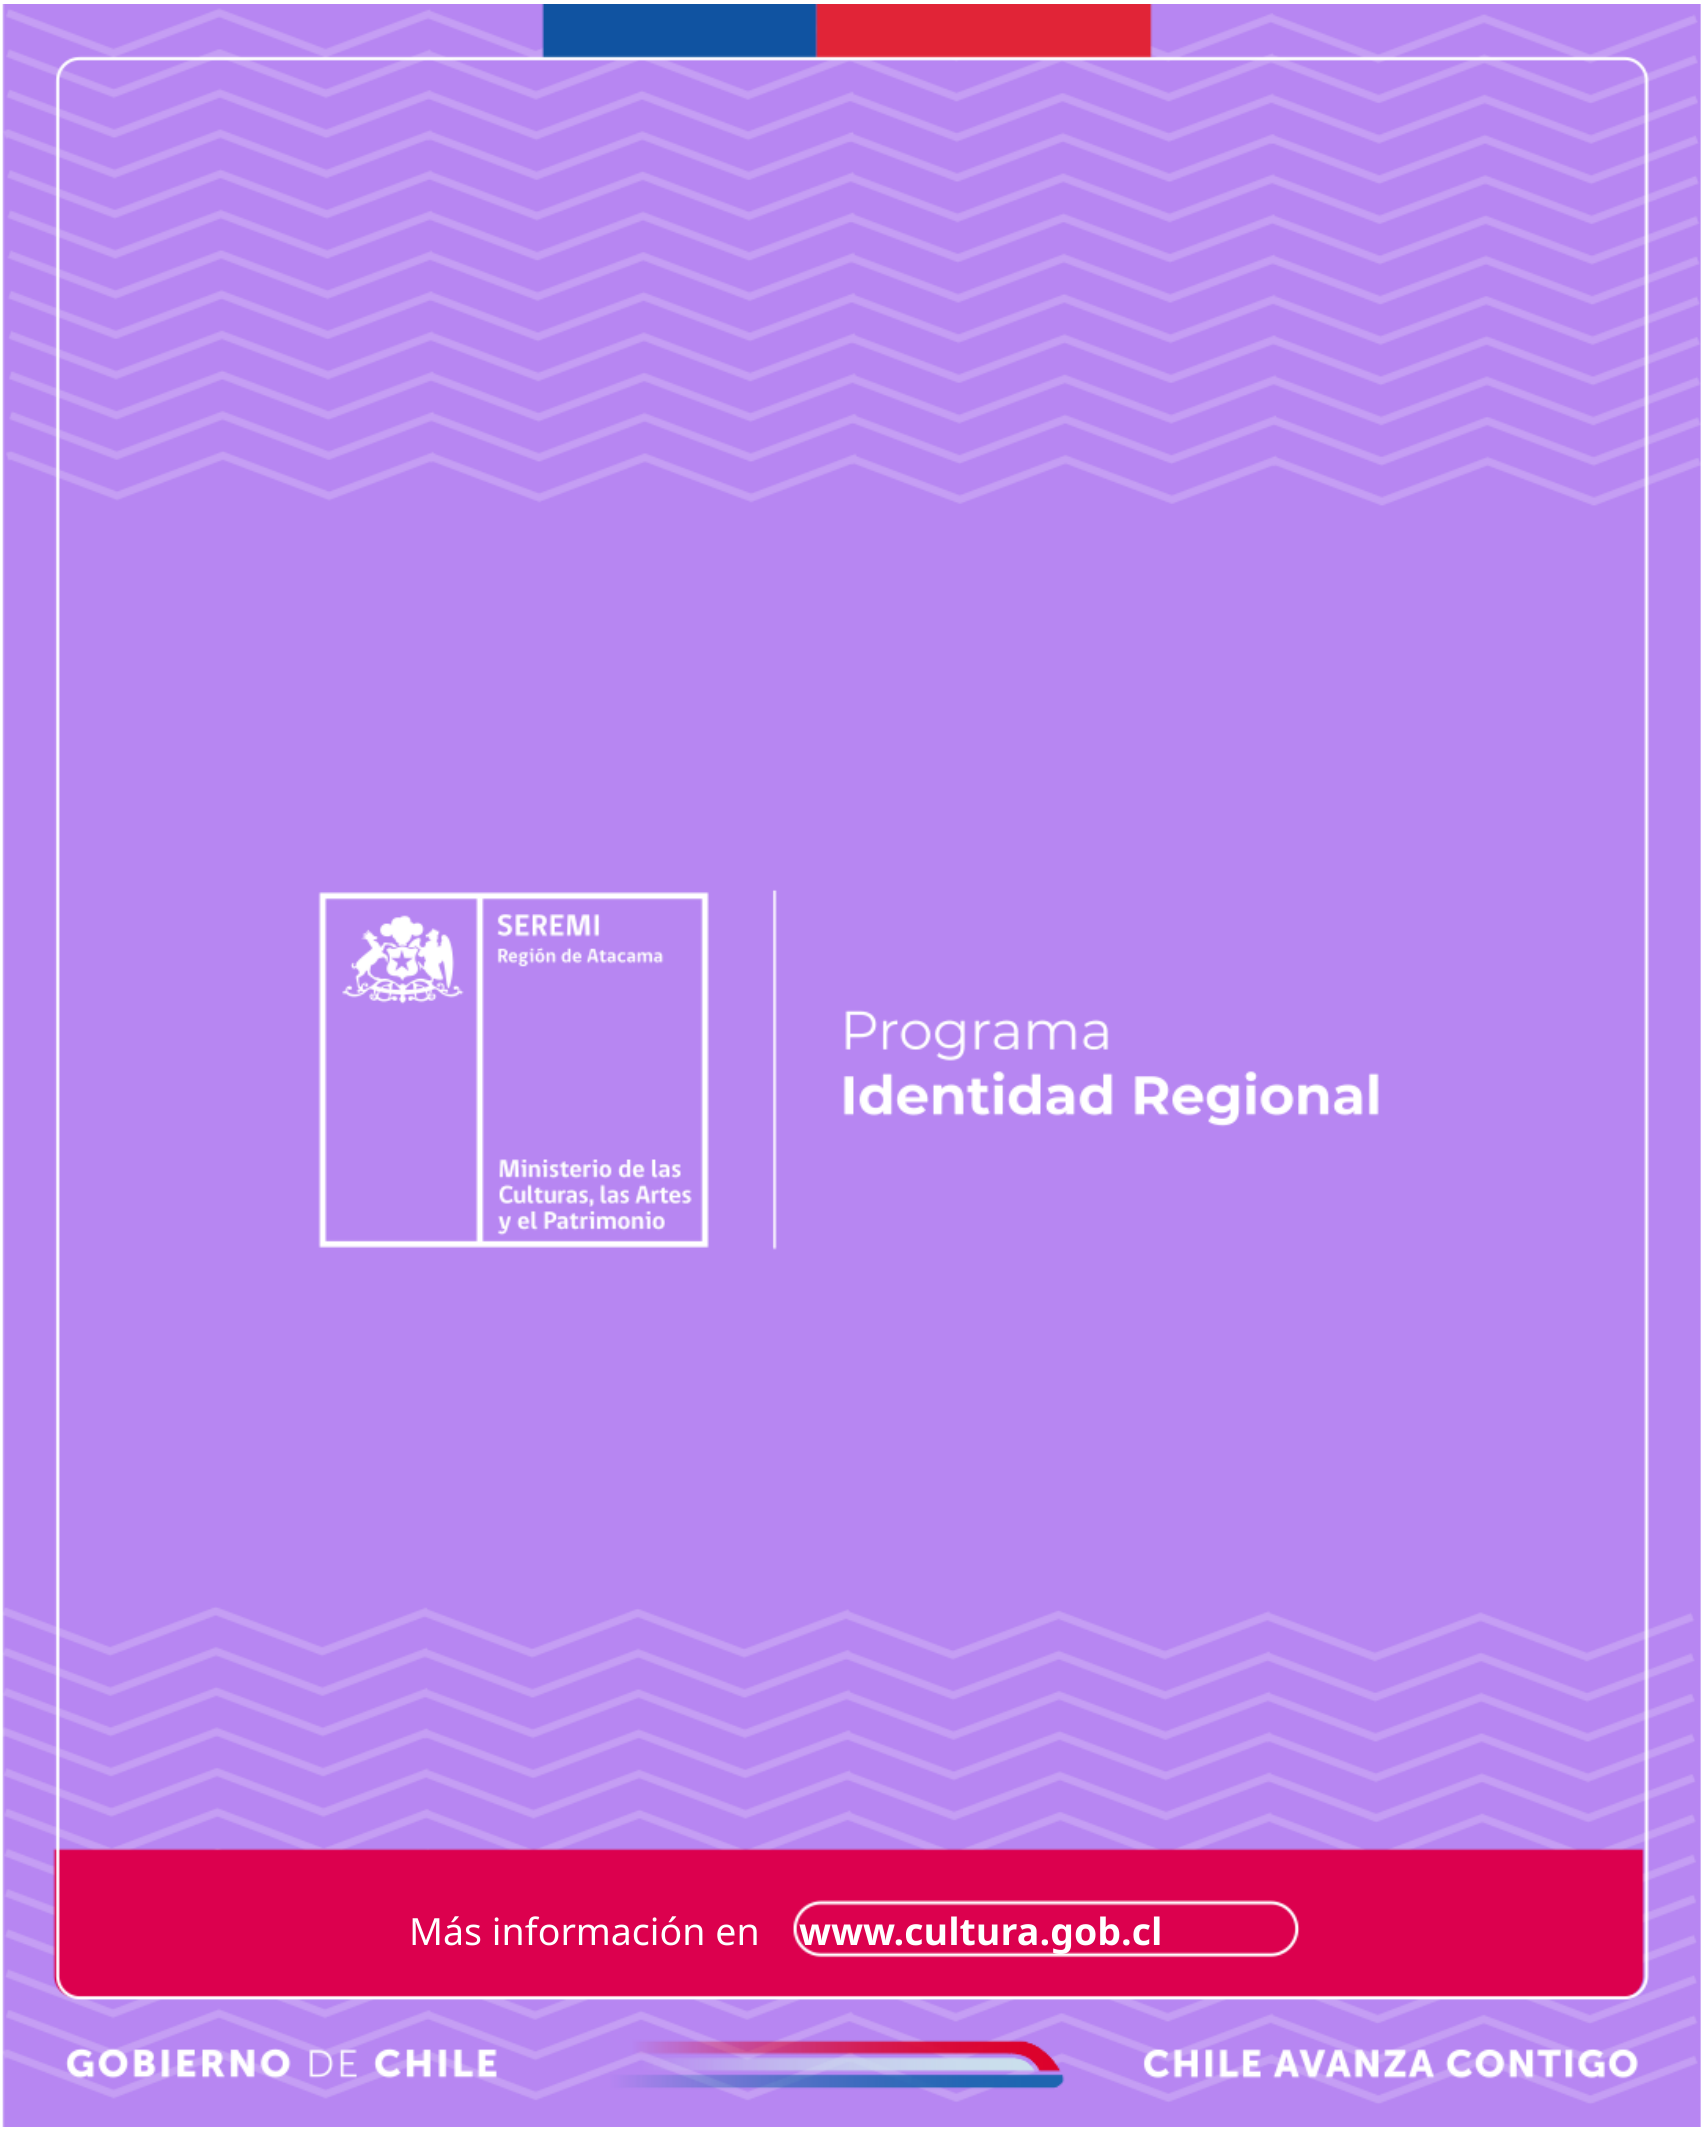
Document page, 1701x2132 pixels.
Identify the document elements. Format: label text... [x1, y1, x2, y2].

text_box Más información en www.cultura.gob.cl [394, 1900, 1415, 1961]
